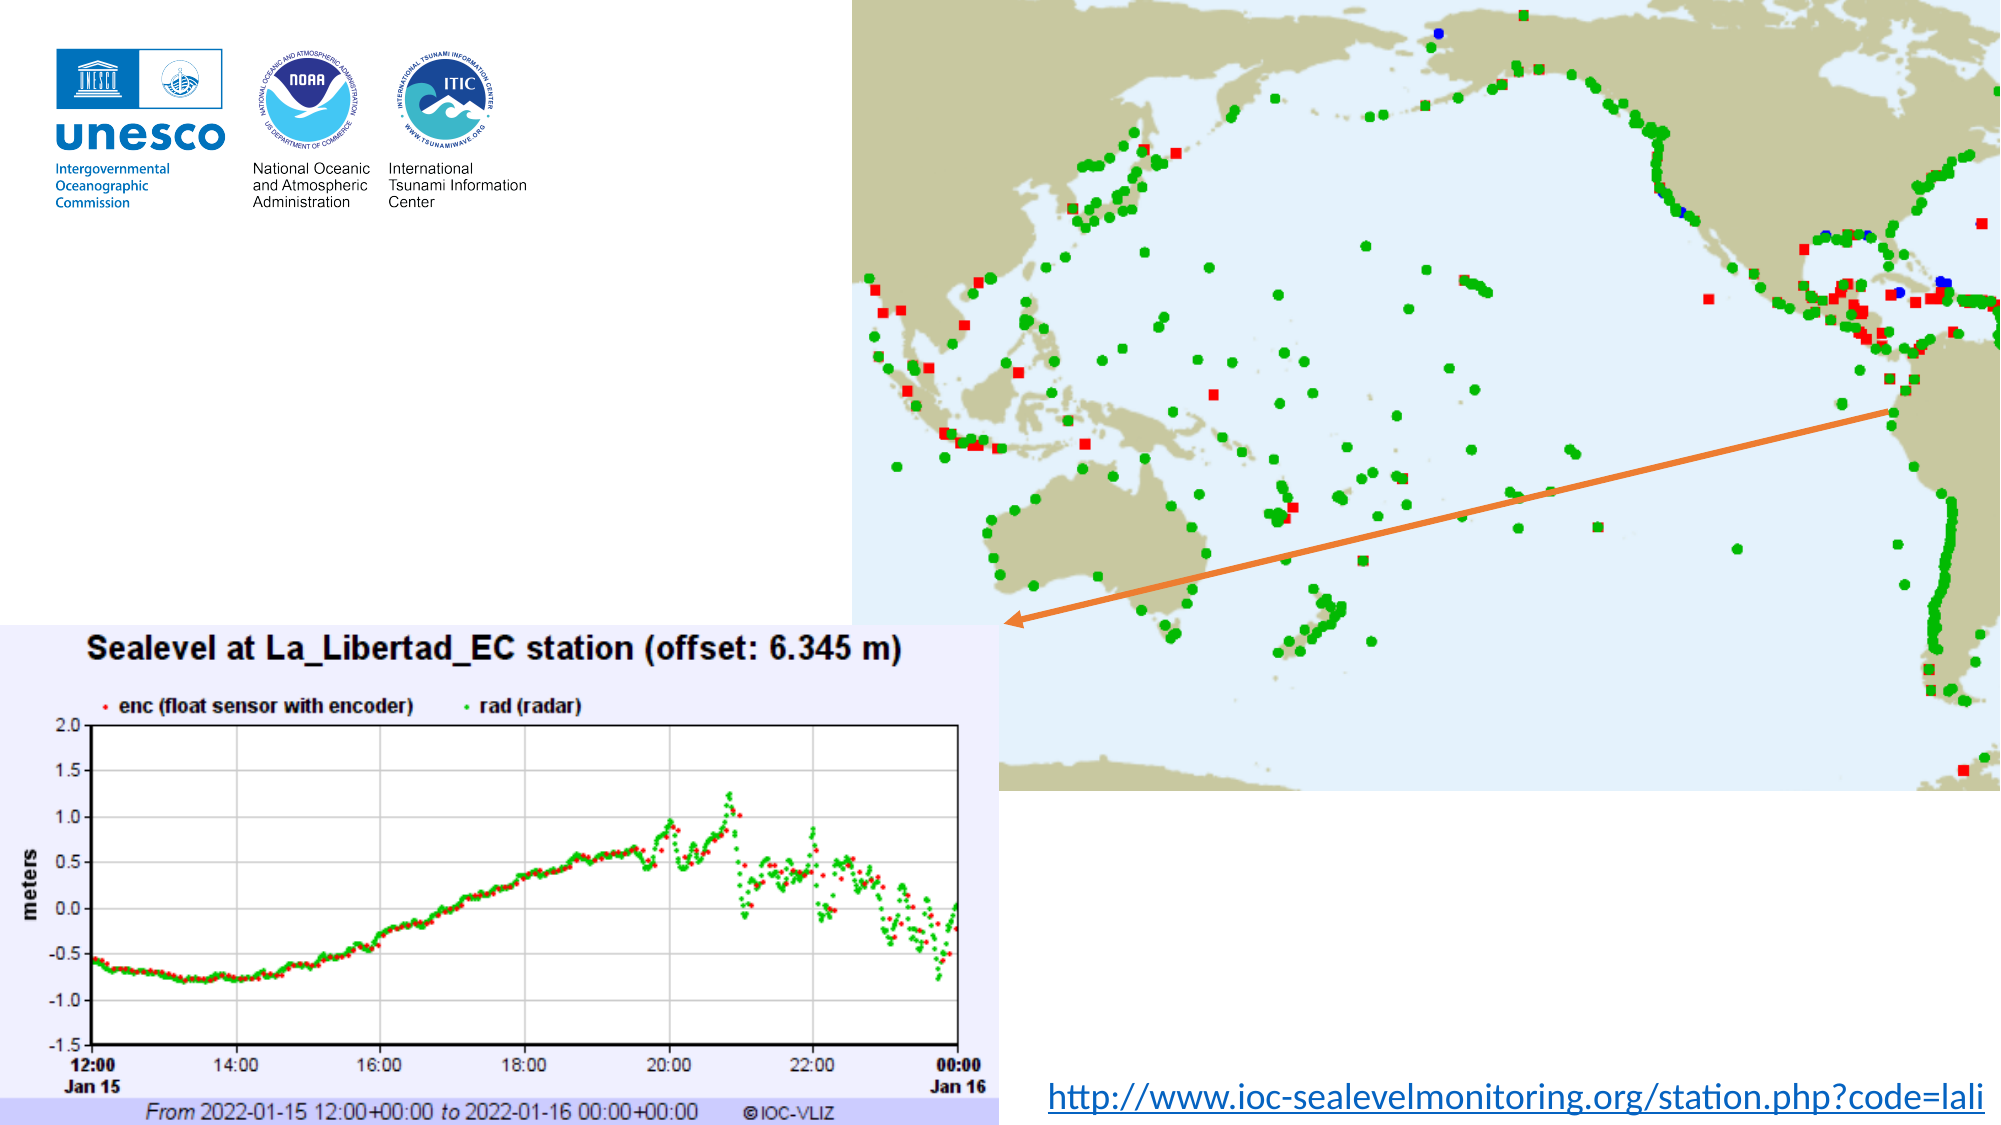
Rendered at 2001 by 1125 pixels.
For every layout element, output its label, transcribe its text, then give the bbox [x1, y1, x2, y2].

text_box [1003, 411, 1889, 624]
picture [0, 0, 2000, 1125]
picture [43, 35, 527, 221]
text_box http://www.ioc-sealevelmonitoring.org/station.php?code=lali [999, 1064, 2000, 1125]
